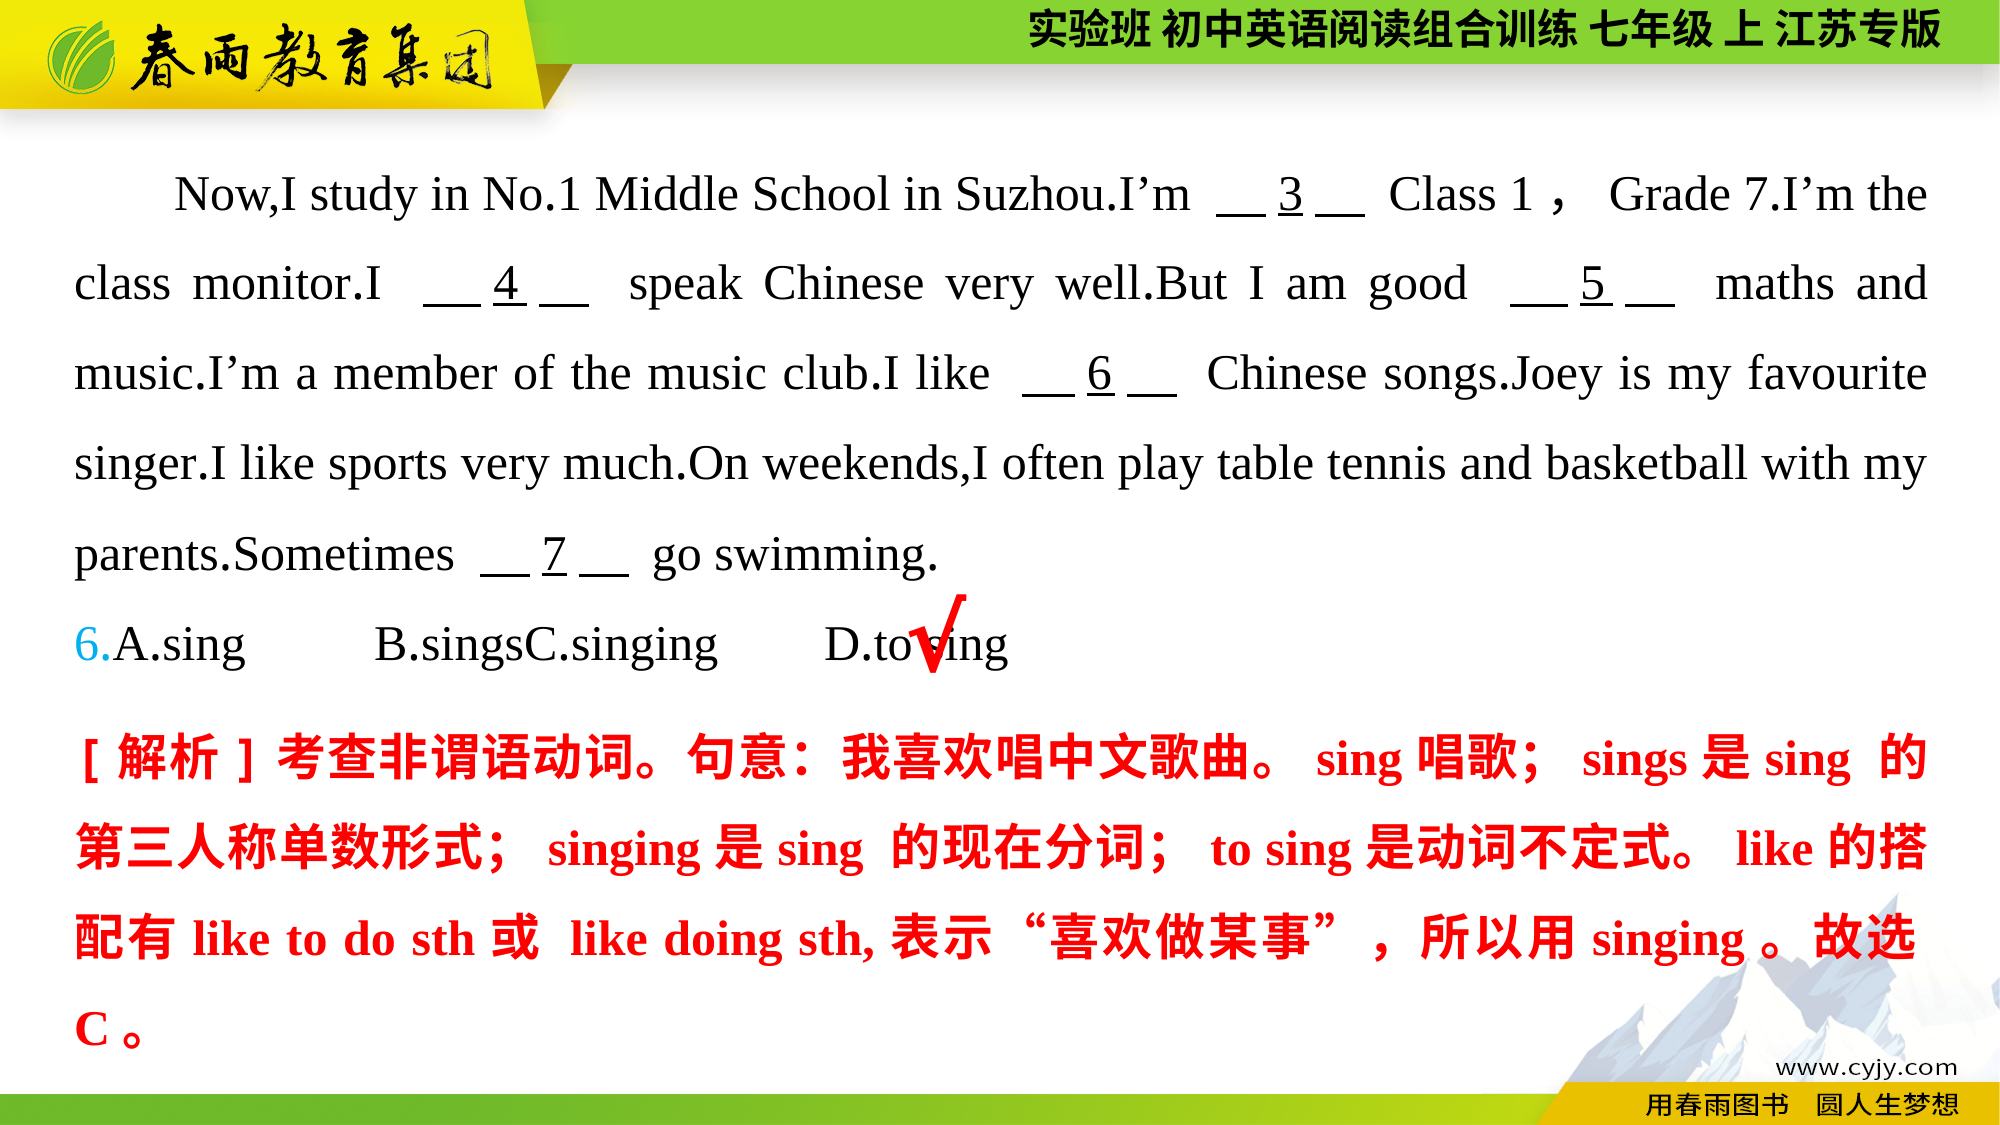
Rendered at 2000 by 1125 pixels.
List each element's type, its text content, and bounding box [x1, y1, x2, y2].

text_box √ [890, 572, 988, 687]
picture [0, 0, 2000, 1125]
list Now,I study in No.1 Middle School in Suzhou.I’m 3 Class 1，Grade 7.I’m the class monitor.I 4 speak Chinese very well.But I am good 5 maths and music.I’m a member of the music club.I like 6 Chinese songs.Joey is my favourite singer.I like sports very much.On weekends,I often play table tennis and basketball with my parents.Sometimes 7 go swimming. 6.A.sing B.sings C.singing D.to sing [59, 122, 1944, 683]
text_box [解析]考查非谓语动词。句意：我喜欢唱中文歌曲。sing唱歌；sings是sing 的第三人称单数形式；singing是sing 的现在分词；to sing是动词不定式。like的搭配有like to do sth或 like doing sth,表示“喜欢做某事”，所以用singing。故选C。 [59, 687, 1944, 1063]
